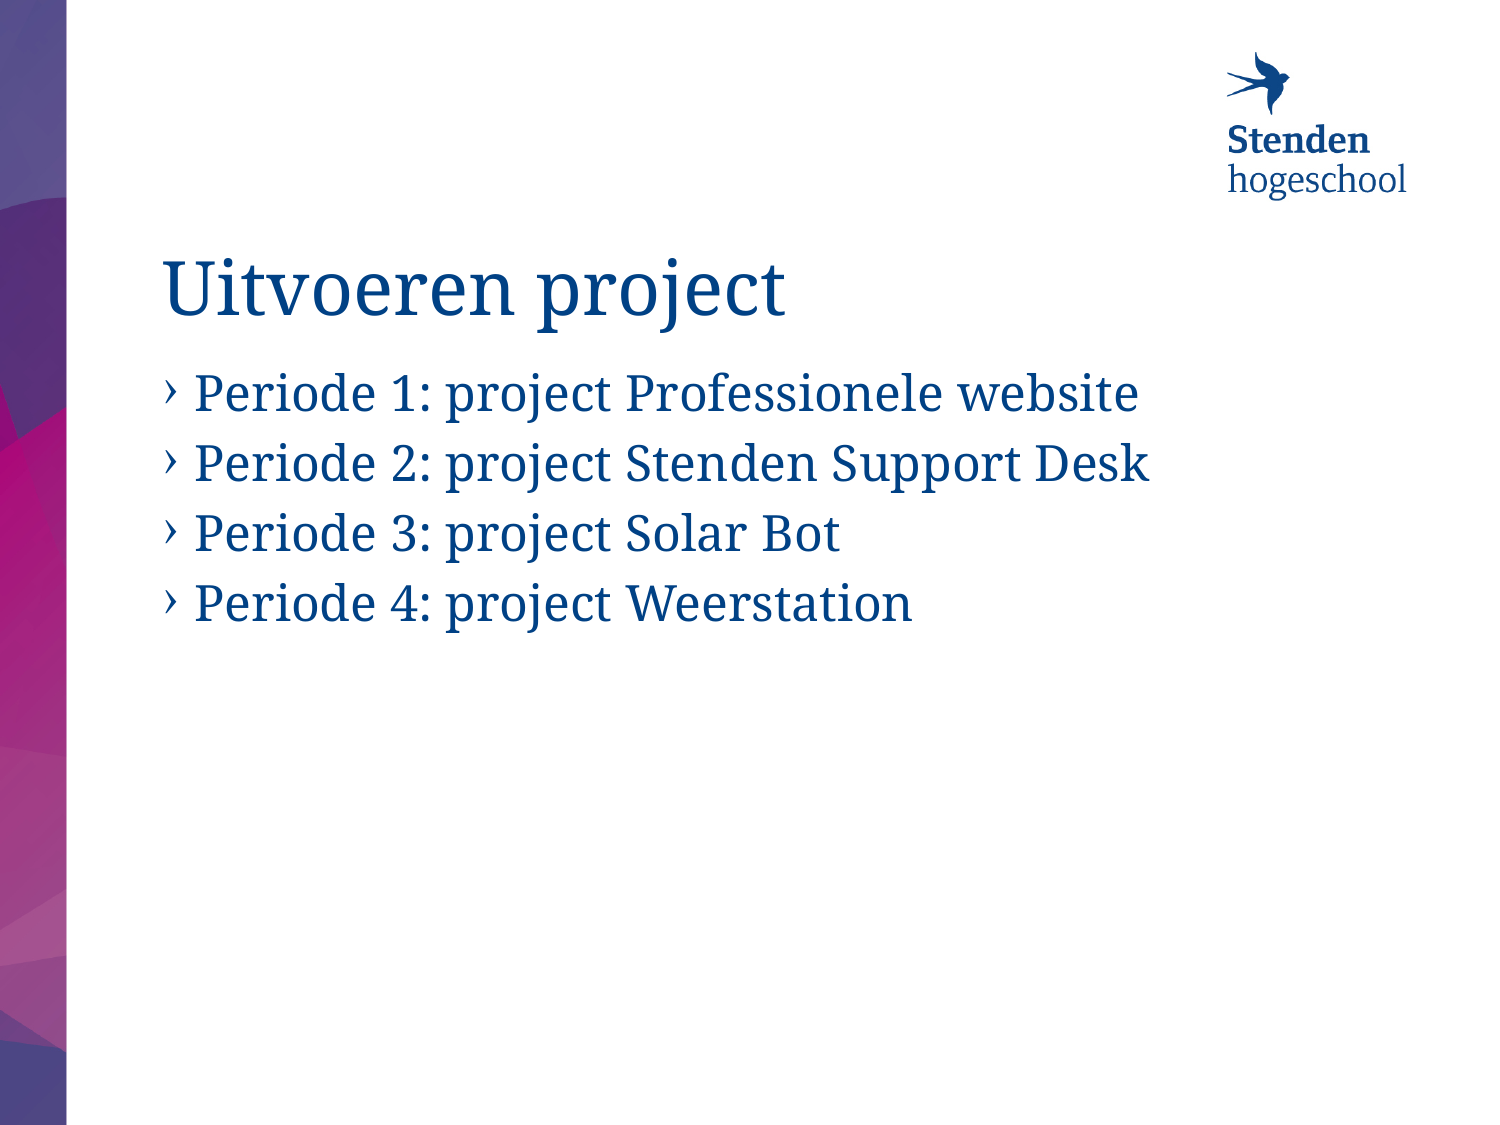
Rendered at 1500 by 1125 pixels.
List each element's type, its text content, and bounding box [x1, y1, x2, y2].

picture [0, 0, 1500, 1125]
title Uitvoeren project [162, 240, 1451, 349]
list Periode 1: project Professionele website Periode 2: project Stenden Support Desk Periode 3: project Solar Bot Periode 4: project Weerstation [162, 361, 1451, 1000]
